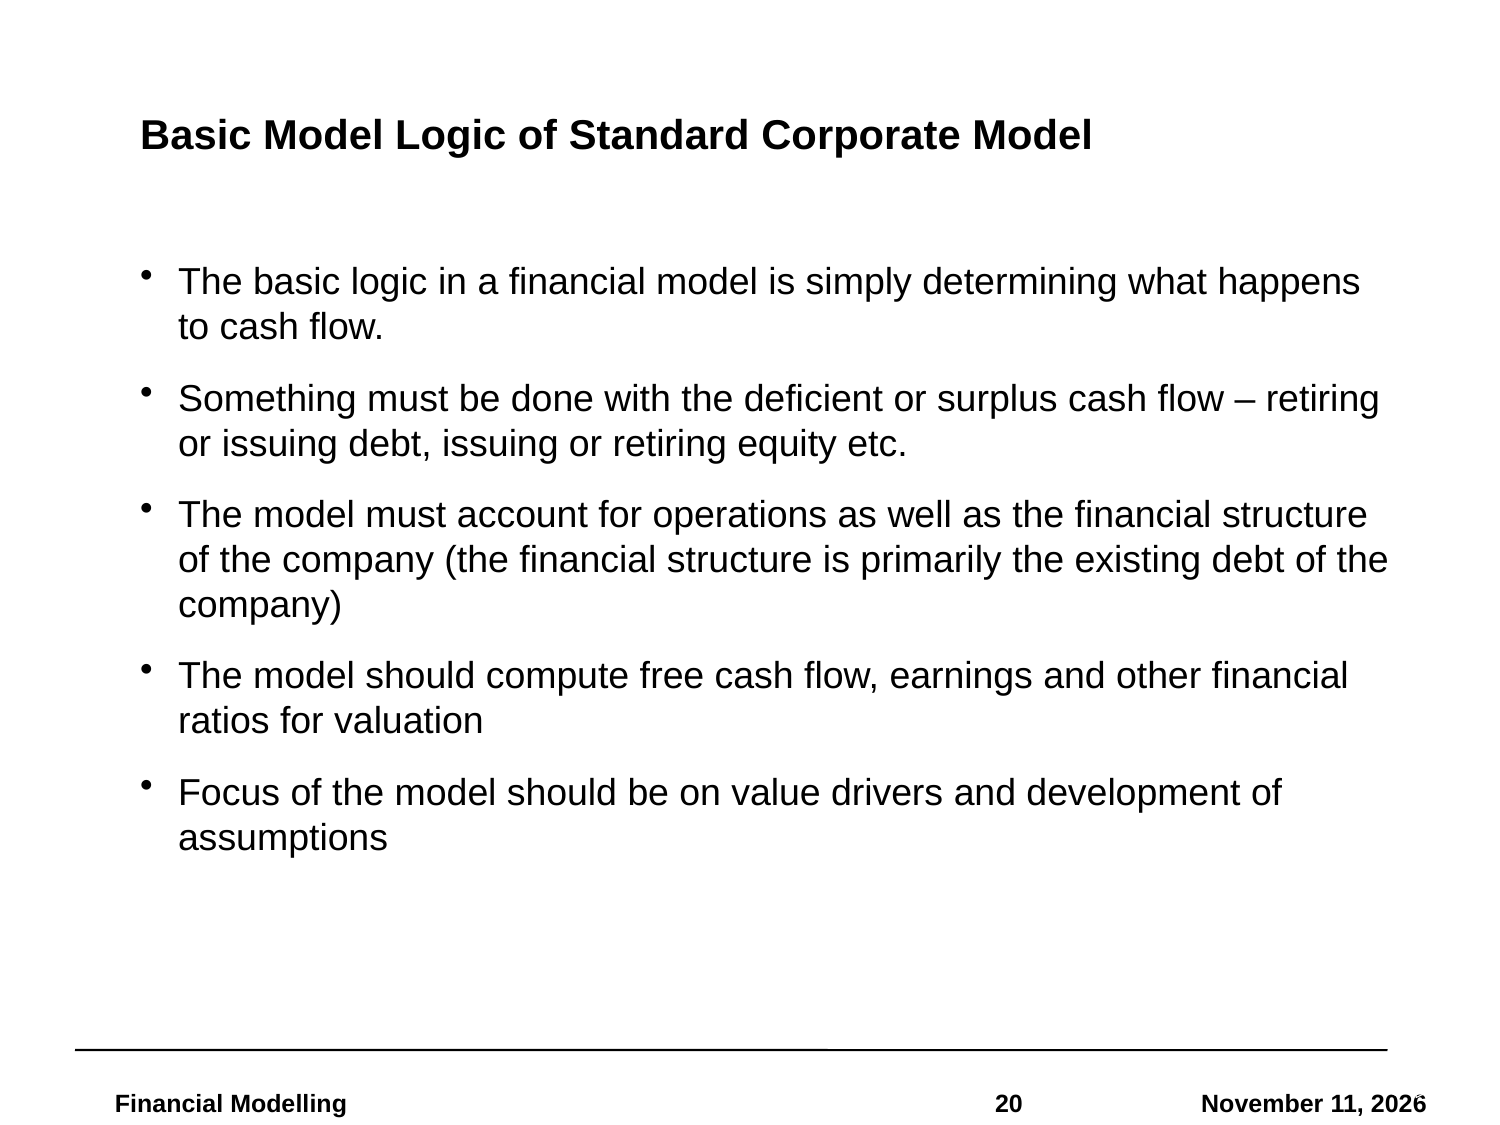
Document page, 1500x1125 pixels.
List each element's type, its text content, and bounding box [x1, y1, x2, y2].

list The basic logic in a financial model is simply determining what happens to cash flow. Something must be done with the deficient or surplus cash flow – retiring or issuing debt, issuing or retiring equity etc. The model must account for operations as well as the financial structure of the company (the financial structure is primarily the existing debt of the company) The model should compute free cash flow, earnings and other financial ratios for valuation Focus of the model should be on value drivers and development of assumptions [124, 249, 1413, 1001]
title Basic Model Logic of Standard Corporate Model [124, 99, 1413, 226]
